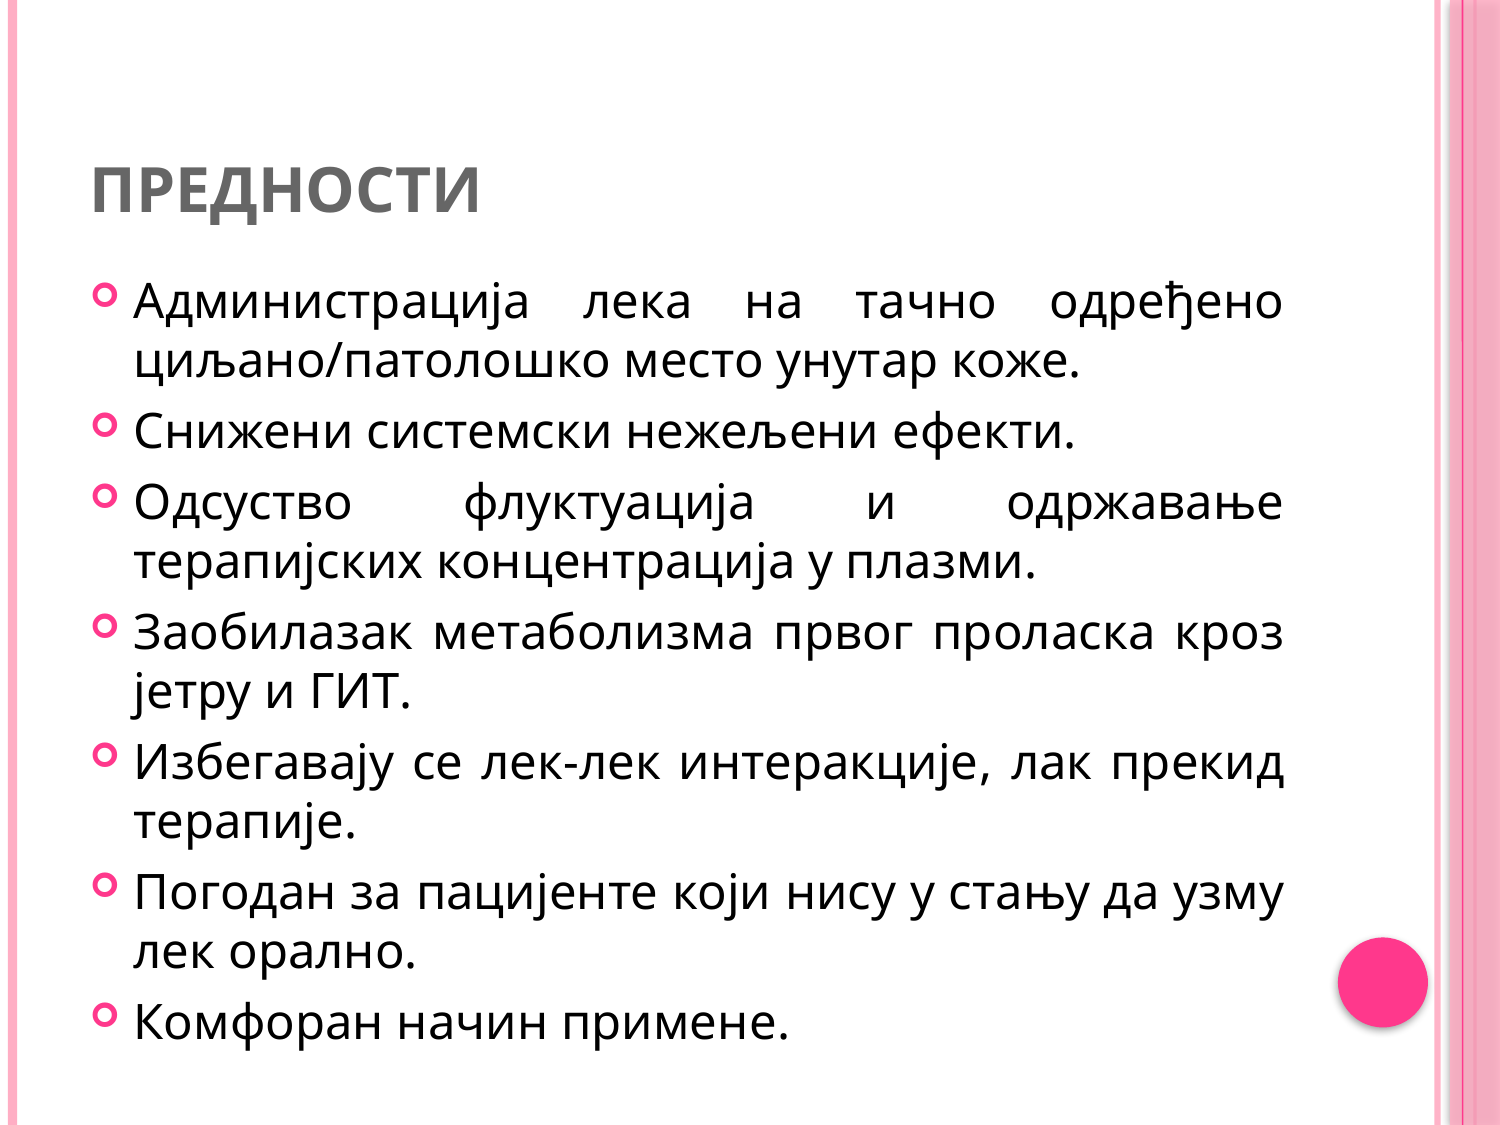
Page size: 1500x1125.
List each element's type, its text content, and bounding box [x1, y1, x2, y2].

title Предности [75, 45, 1300, 233]
list Администрација лека на тачно одређено циљано/патолошко место унутар коже. Снижени системски нежељени ефекти. Одсуство флуктуација и одржавање терапијских концентрација у плазми. Заобилазак метаболизма првог проласка кроз јетру и ГИТ. Избегавају се лек-лек интеракције, лак прекид терапије. Погодан за пацијенте који нису у стању да узму лек орално. Комфоран начин примене. [75, 262, 1300, 1062]
